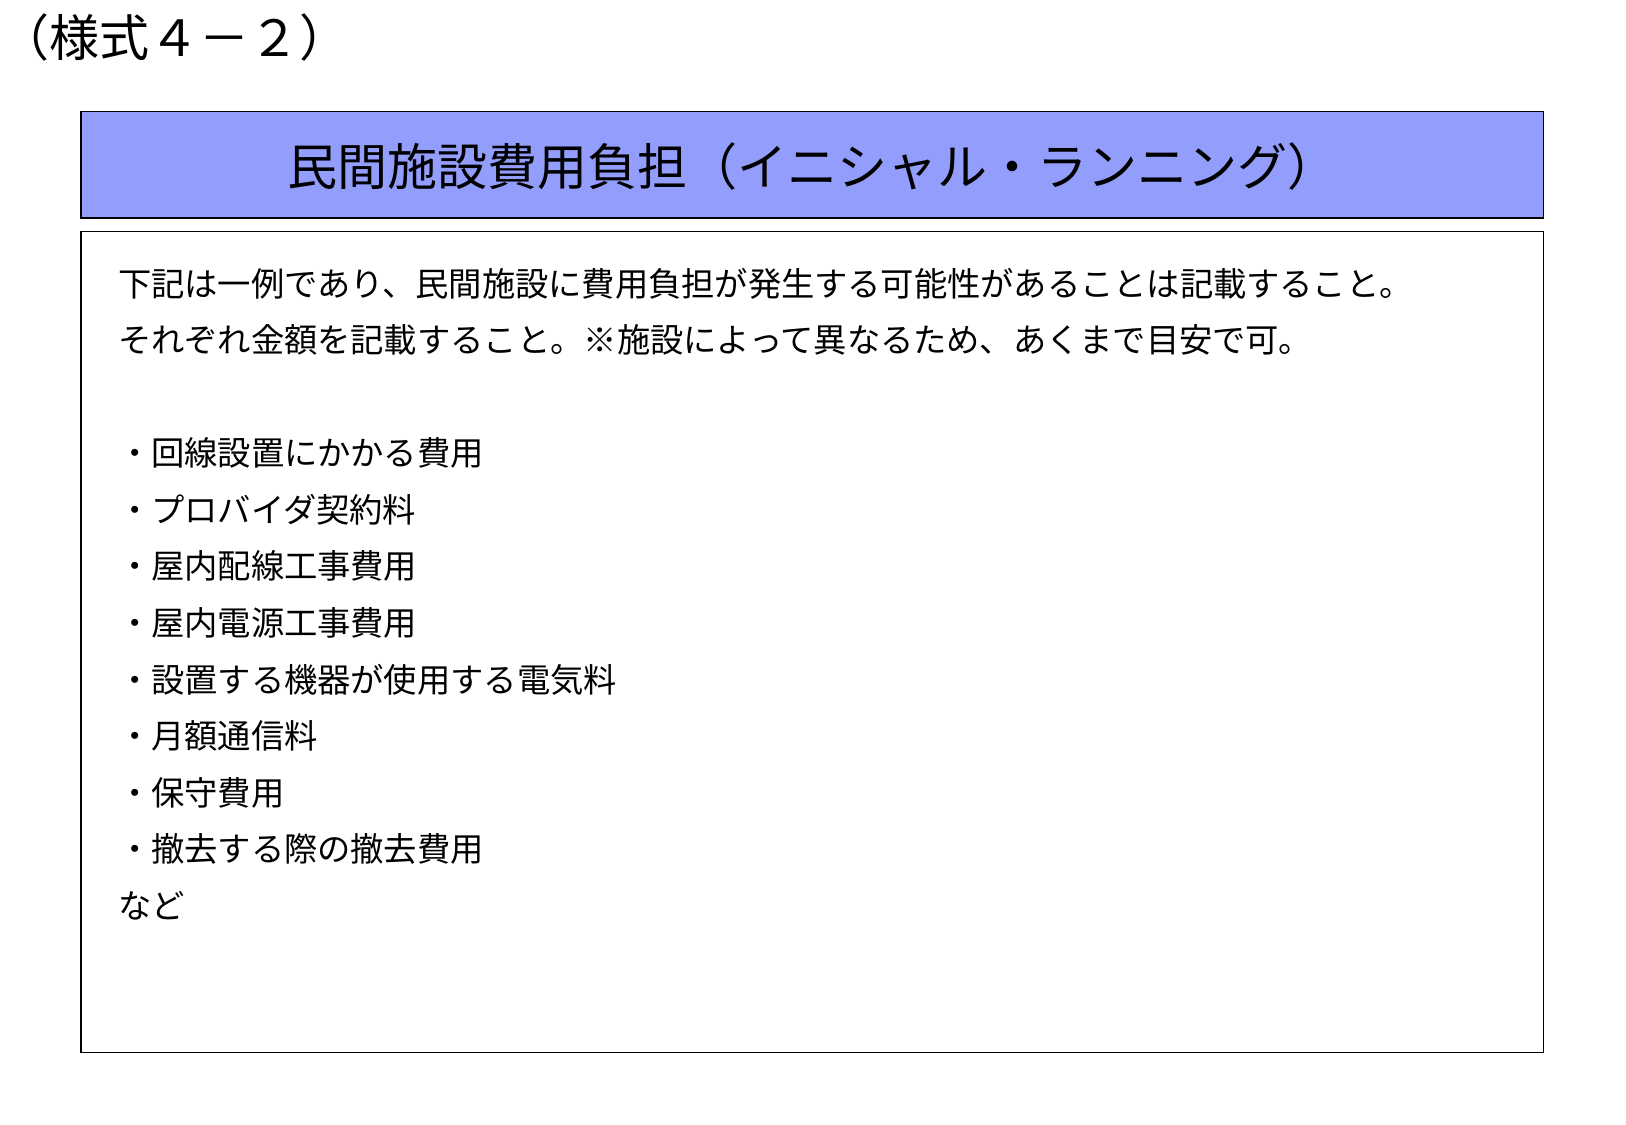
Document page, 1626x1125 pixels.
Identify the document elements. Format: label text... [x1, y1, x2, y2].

text_box 下記は一例であり、民間施設に費用負担が発生する可能性があることは記載すること。 それぞれ金額を記載すること。※施設によって異なるため、あくまで目安で可。 ・回線設置にかかる費用 ・プロバイダ契約料 ・屋内配線工事費用 ・屋内電源工事費用 ・設置する機器が使用する電気料 ・月額通信料 ・保守費用 ・撤去する際の撤去費用 など [103, 255, 1522, 933]
text_box [81, 231, 1544, 1053]
text_box 民間施設費用負担（イニシャル・ランニング） [81, 111, 1544, 219]
text_box （様式４－２） [0, 0, 350, 67]
